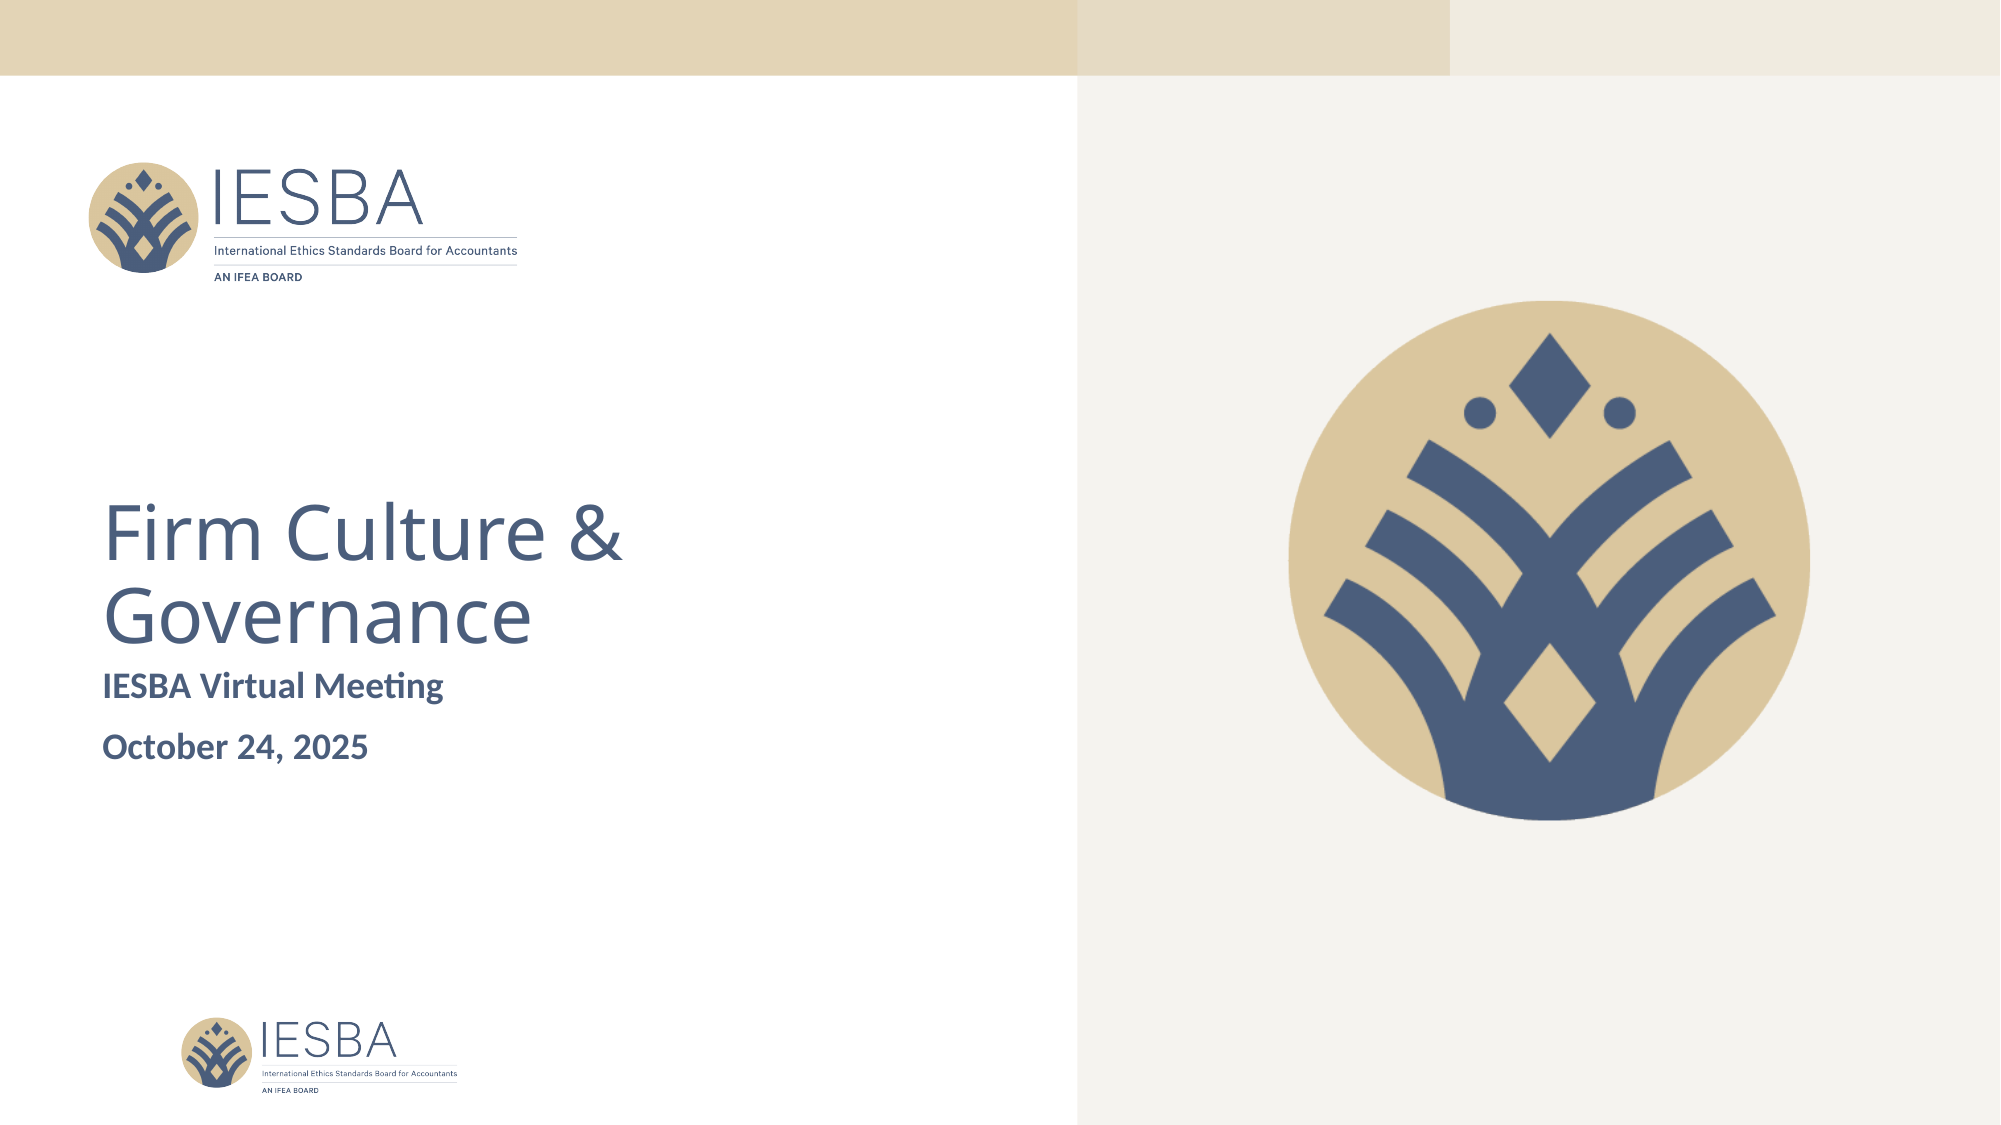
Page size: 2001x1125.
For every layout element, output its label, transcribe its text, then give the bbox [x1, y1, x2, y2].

picture [68, 135, 545, 311]
picture [1256, 263, 1860, 860]
picture [168, 1001, 475, 1111]
list IESBA Virtual Meeting October 24, 2025 [87, 658, 825, 815]
title Firm Culture & Governance [87, 487, 1078, 669]
